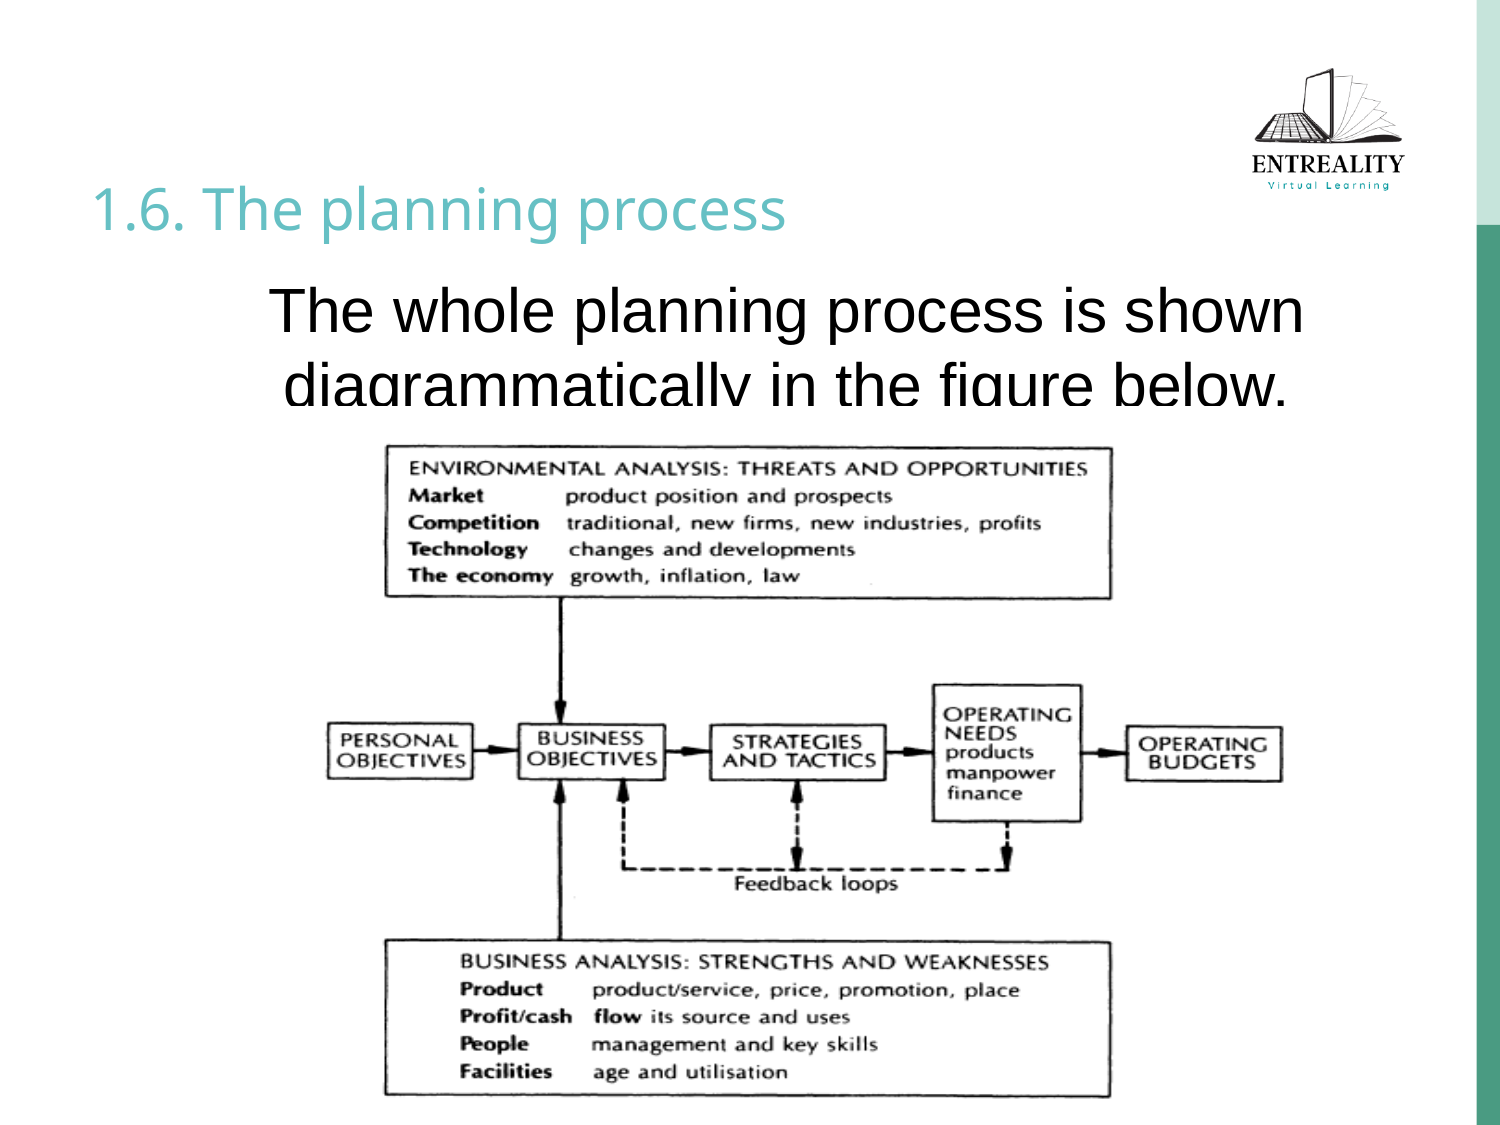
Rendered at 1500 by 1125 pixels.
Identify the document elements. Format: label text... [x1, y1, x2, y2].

picture [1198, 0, 1458, 259]
picture [259, 405, 1345, 1125]
list The whole planning process is shown diagrammatically in the figure below. [75, 262, 1425, 1088]
title 1.6. The planning process [75, 25, 983, 250]
